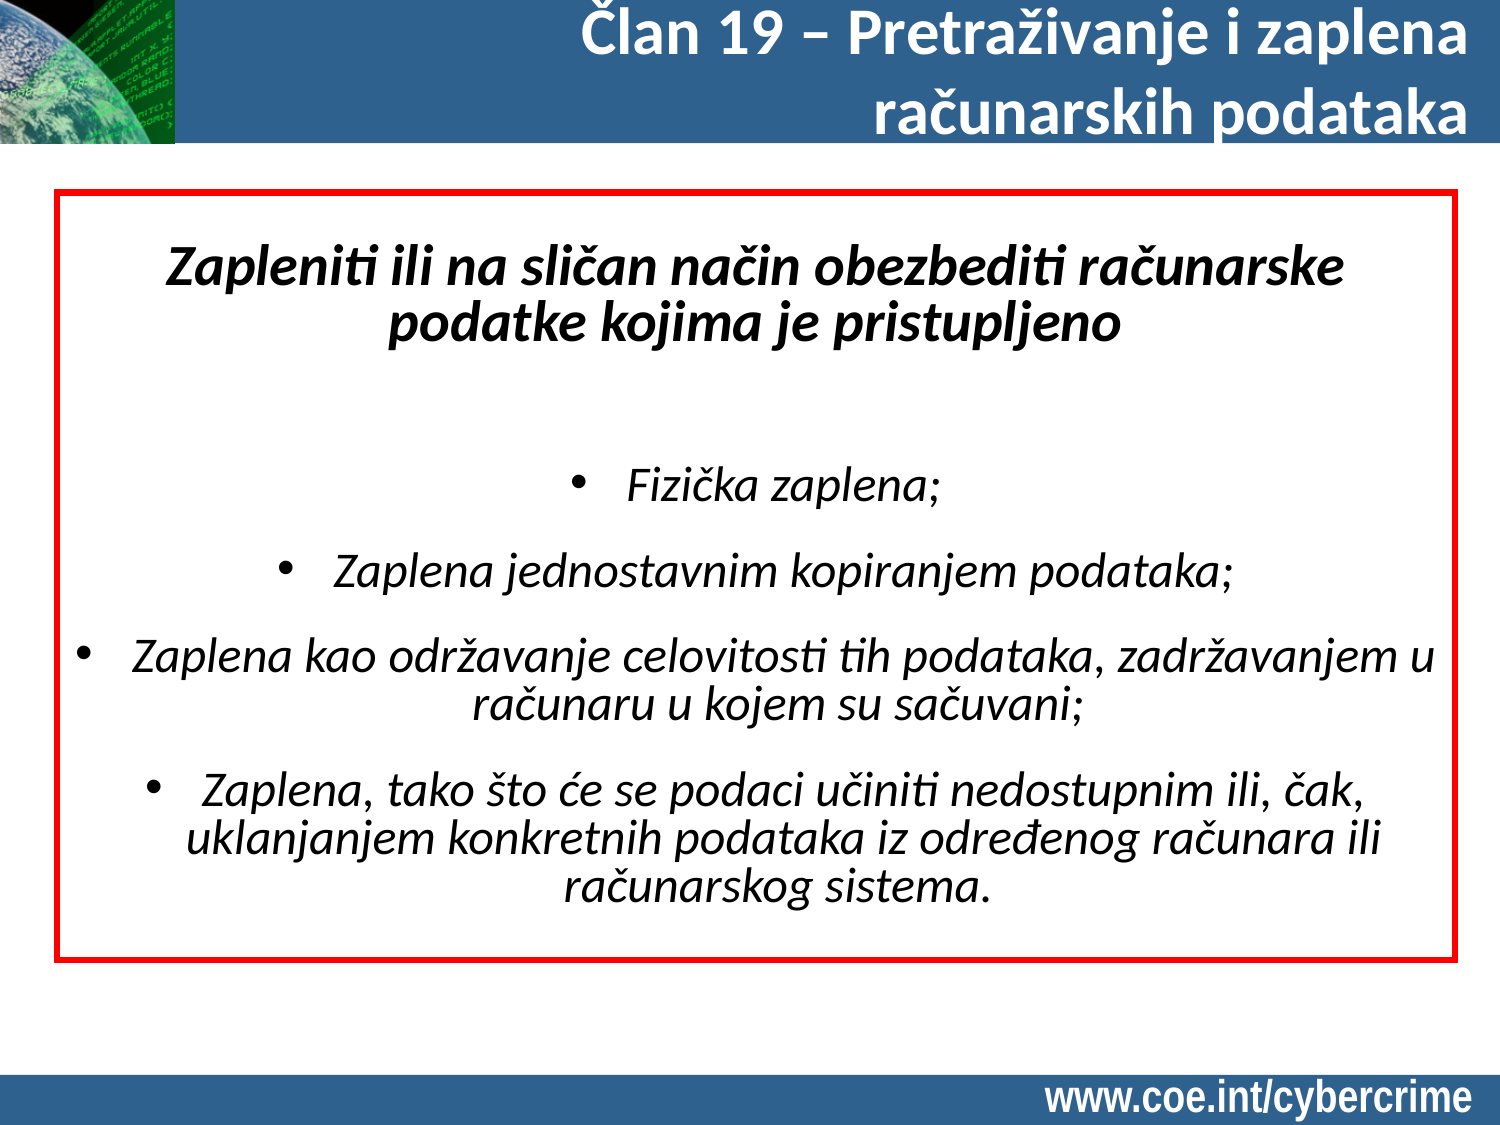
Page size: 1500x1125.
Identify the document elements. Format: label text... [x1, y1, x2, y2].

text_box [0, 1073, 1030, 1125]
text_box Član 19 – Pretraživanje i zaplena računarskih podataka [179, 0, 1500, 145]
text_box Zapleniti ili na sličan način obezbediti računarske podatke kojima je pristupljeno Fizička zaplena; Zaplena jednostavnim kopiranjem podataka; Zaplena kao održavanje celovitosti tih podataka, zadržavanjem u računaru u kojem su sačuvani; Zaplena, tako što će se podaci učiniti nedostupnim ili, čak, uklanjanjem konkretnih podataka iz određenog računara ili računarskog sistema. [57, 192, 1455, 960]
picture [0, 0, 175, 144]
text_box www.coe.int/cybercrime [1030, 1059, 1500, 1125]
